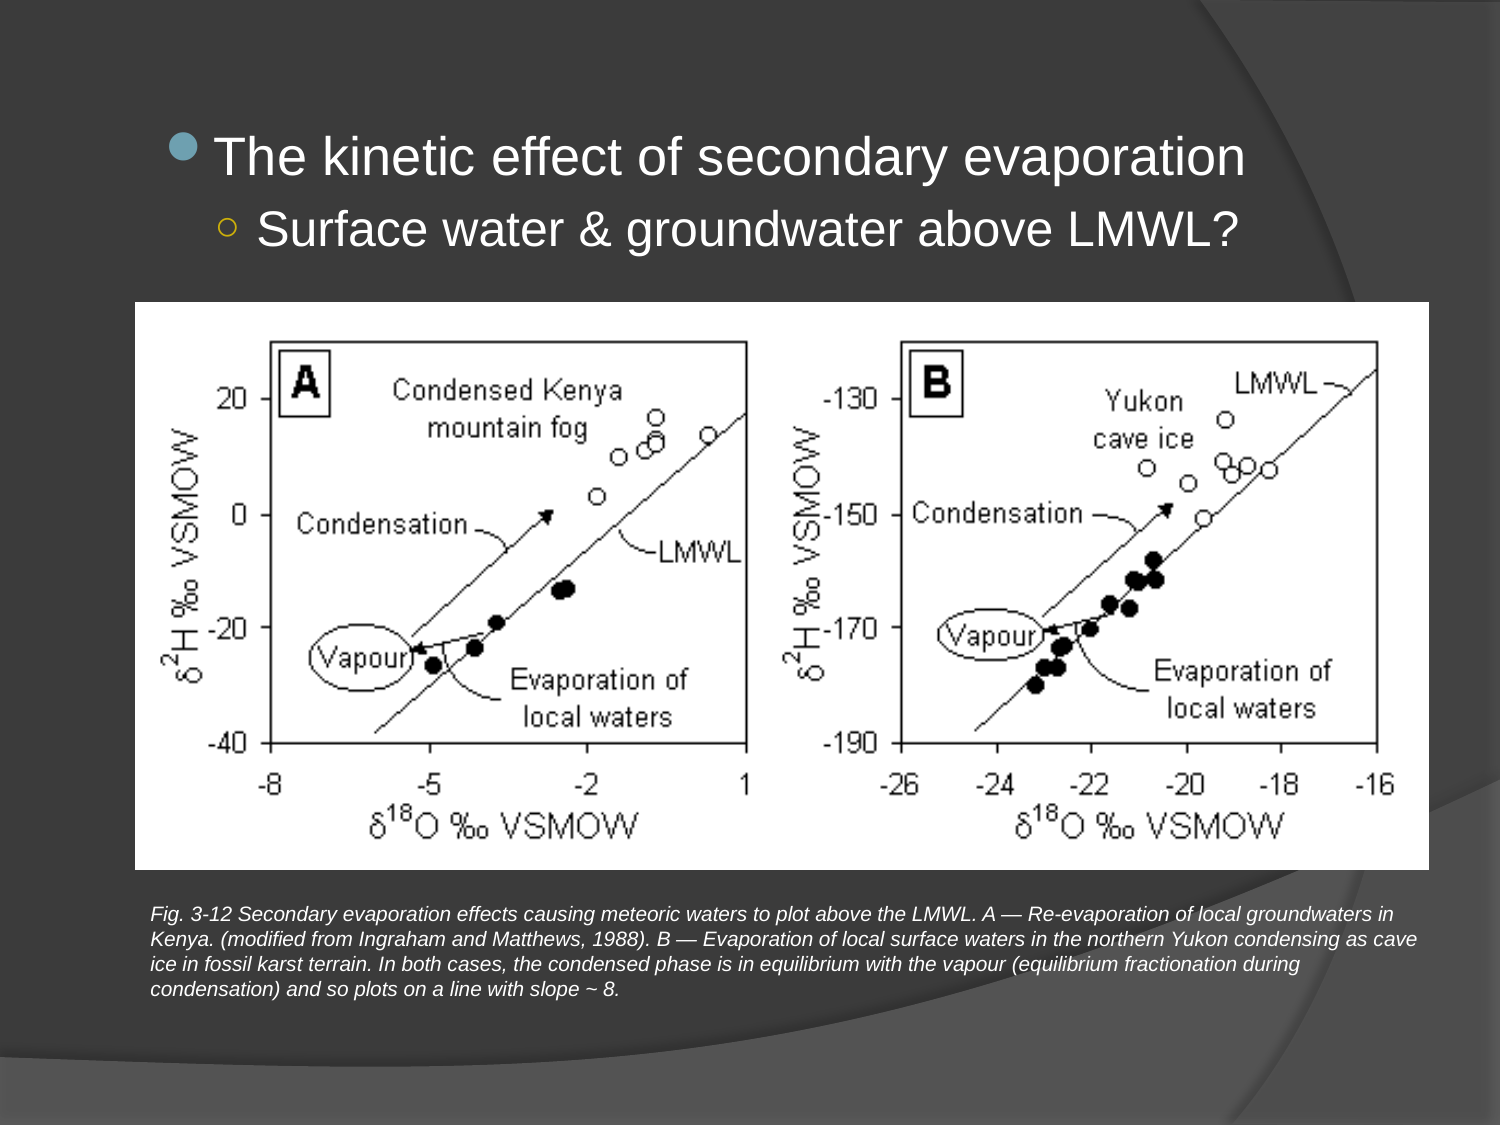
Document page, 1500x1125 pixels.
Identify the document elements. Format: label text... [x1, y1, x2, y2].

picture [135, 302, 1430, 870]
text_box Fig. 3-12 Secondary evaporation effects causing meteoric waters to plot above the LMWL. A — Re-evaporation of local groundwaters in Kenya. (modified from Ingraham and Matthews, 1988). B — Evaporation of local surface waters in the northern Yukon condensing as cave ice in fossil karst terrain. In both cases, the condensed phase is in equilibrium with the vapour (equilibrium fractionation during condensation) and so plots on a line with slope ~ 8. [135, 893, 1435, 1008]
list The kinetic effect of secondary evaporation Surface water & groundwater above LMWL? [76, 113, 1302, 857]
